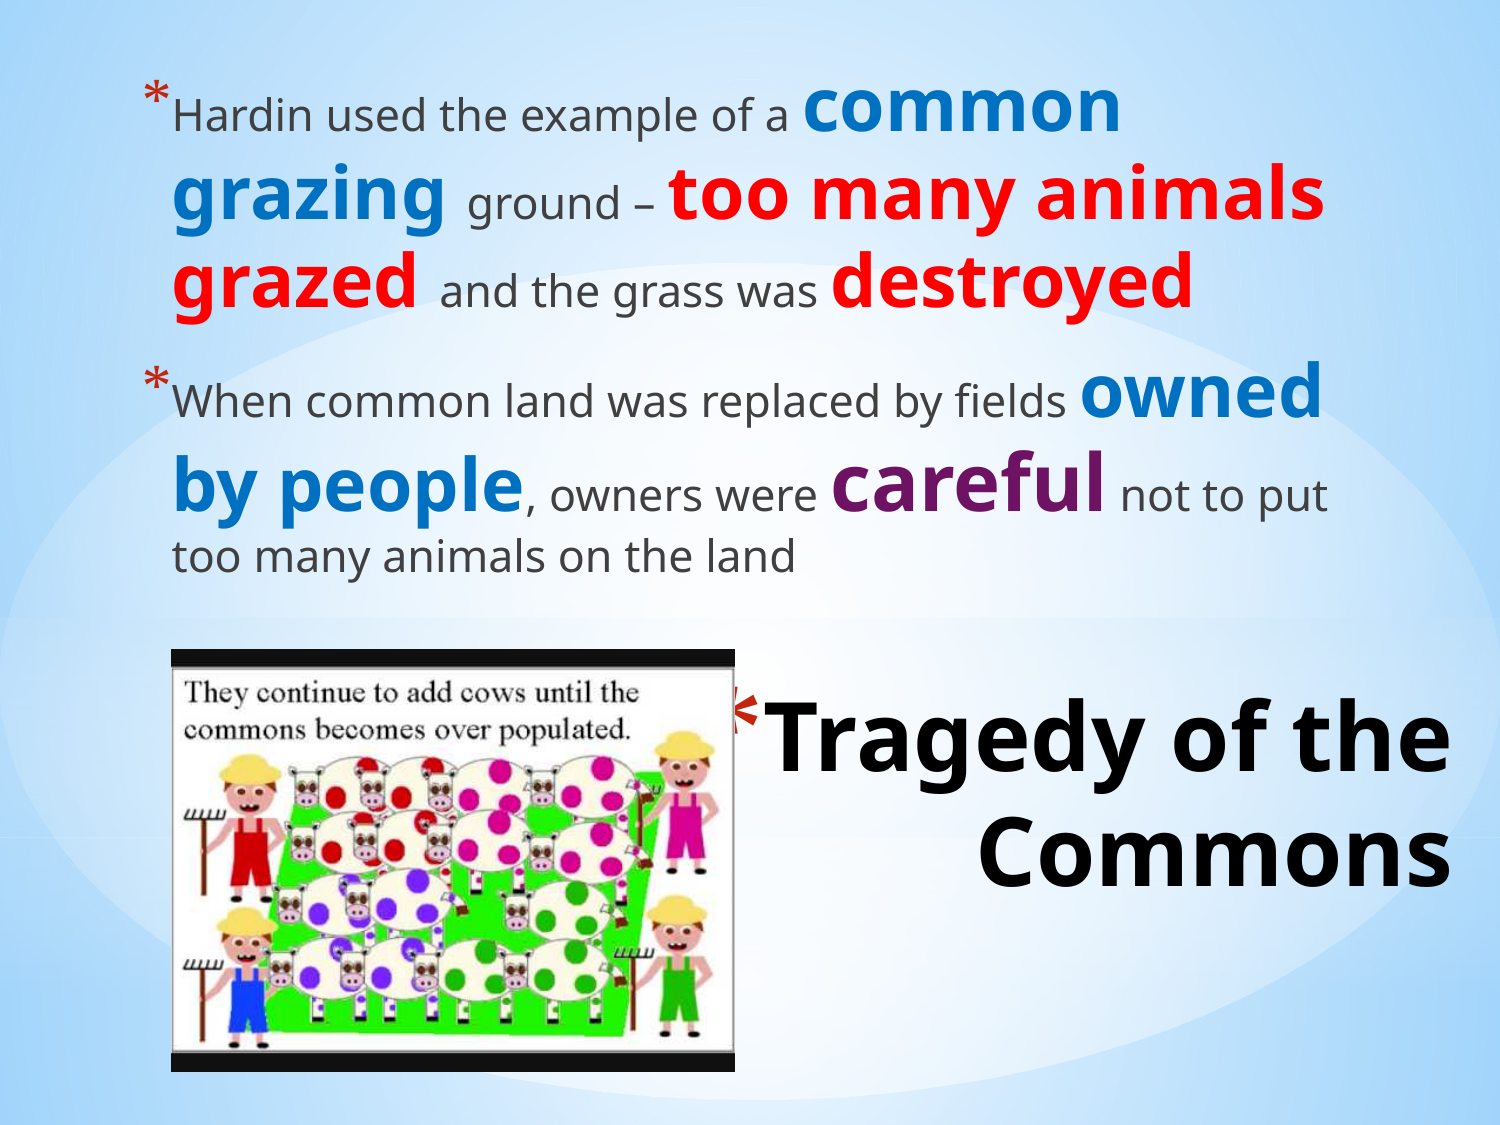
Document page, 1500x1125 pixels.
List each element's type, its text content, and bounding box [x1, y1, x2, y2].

title Tragedy of the Commons [740, 667, 1469, 856]
list Hardin used the example of a common grazing ground – too many animals grazed and the grass was destroyed When common land was replaced by fields owned by people, owners were careful not to put too many animals on the land [119, 50, 1349, 620]
picture [171, 649, 735, 1073]
